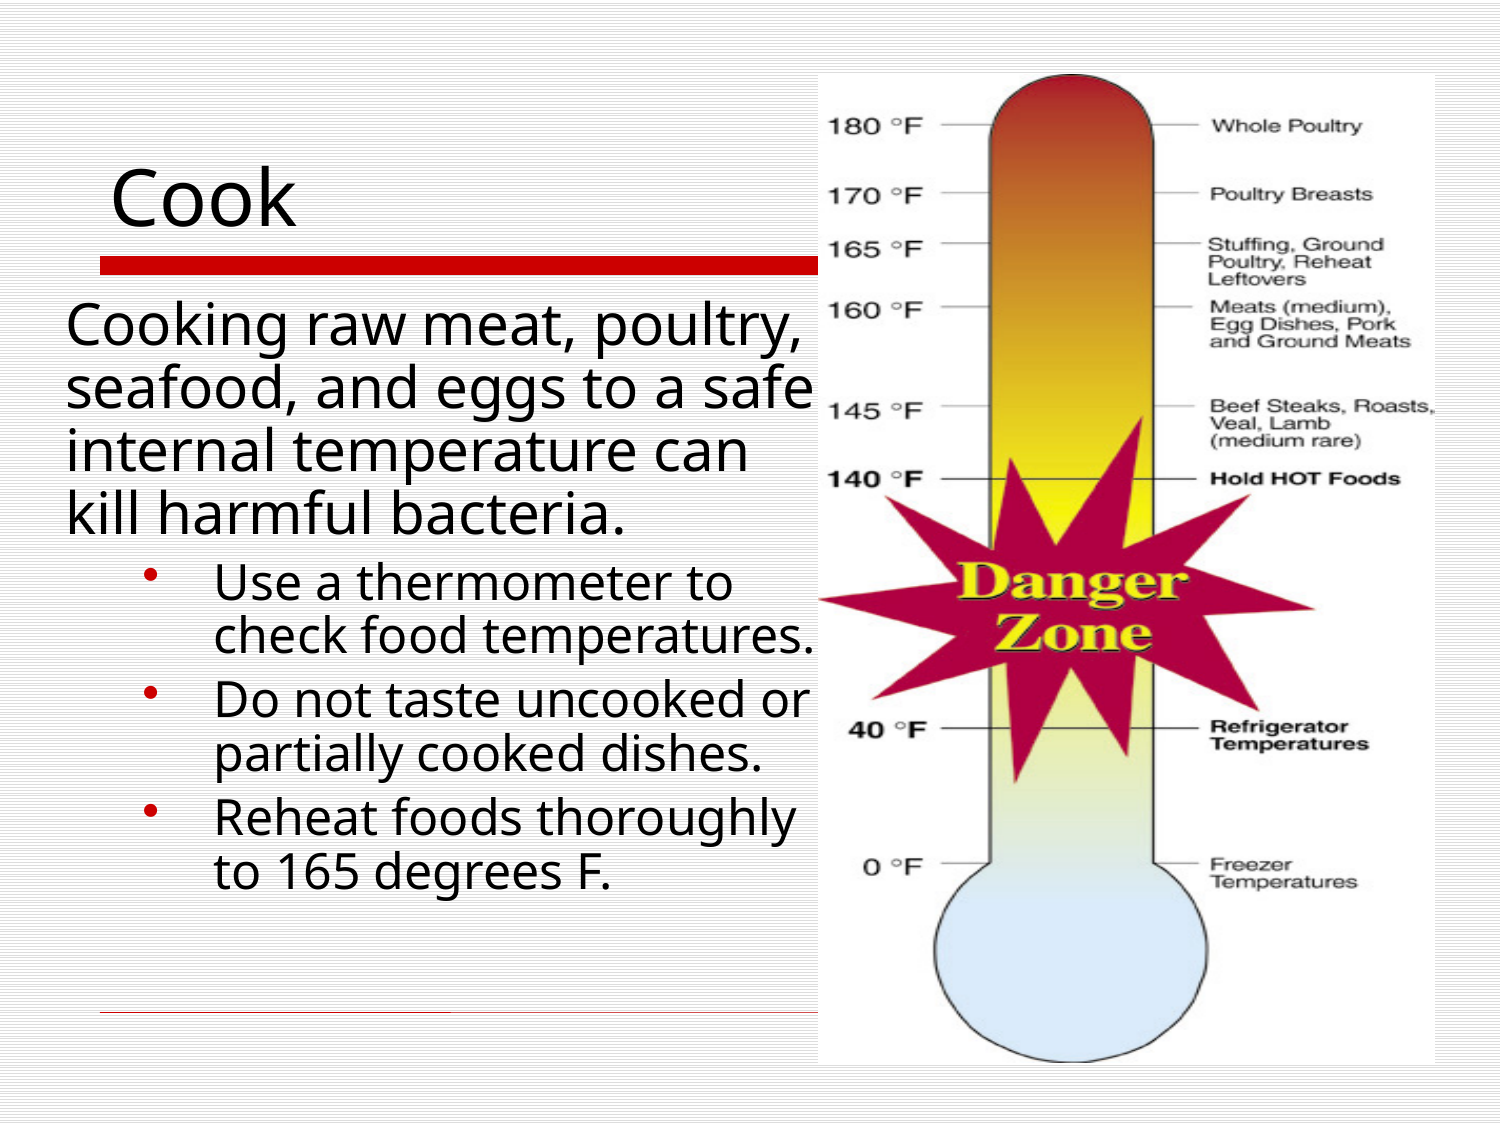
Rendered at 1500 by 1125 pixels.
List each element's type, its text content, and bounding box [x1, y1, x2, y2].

title Cook [93, 49, 1407, 250]
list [818, 74, 1435, 1063]
list Cooking raw meat, poultry, seafood, and eggs to a safe internal temperature can kill harmful bacteria. Use a thermometer to check food temperatures. Do not taste uncooked or partially cooked dishes. Reheat foods thoroughly to 165 degrees F. [49, 287, 813, 1063]
